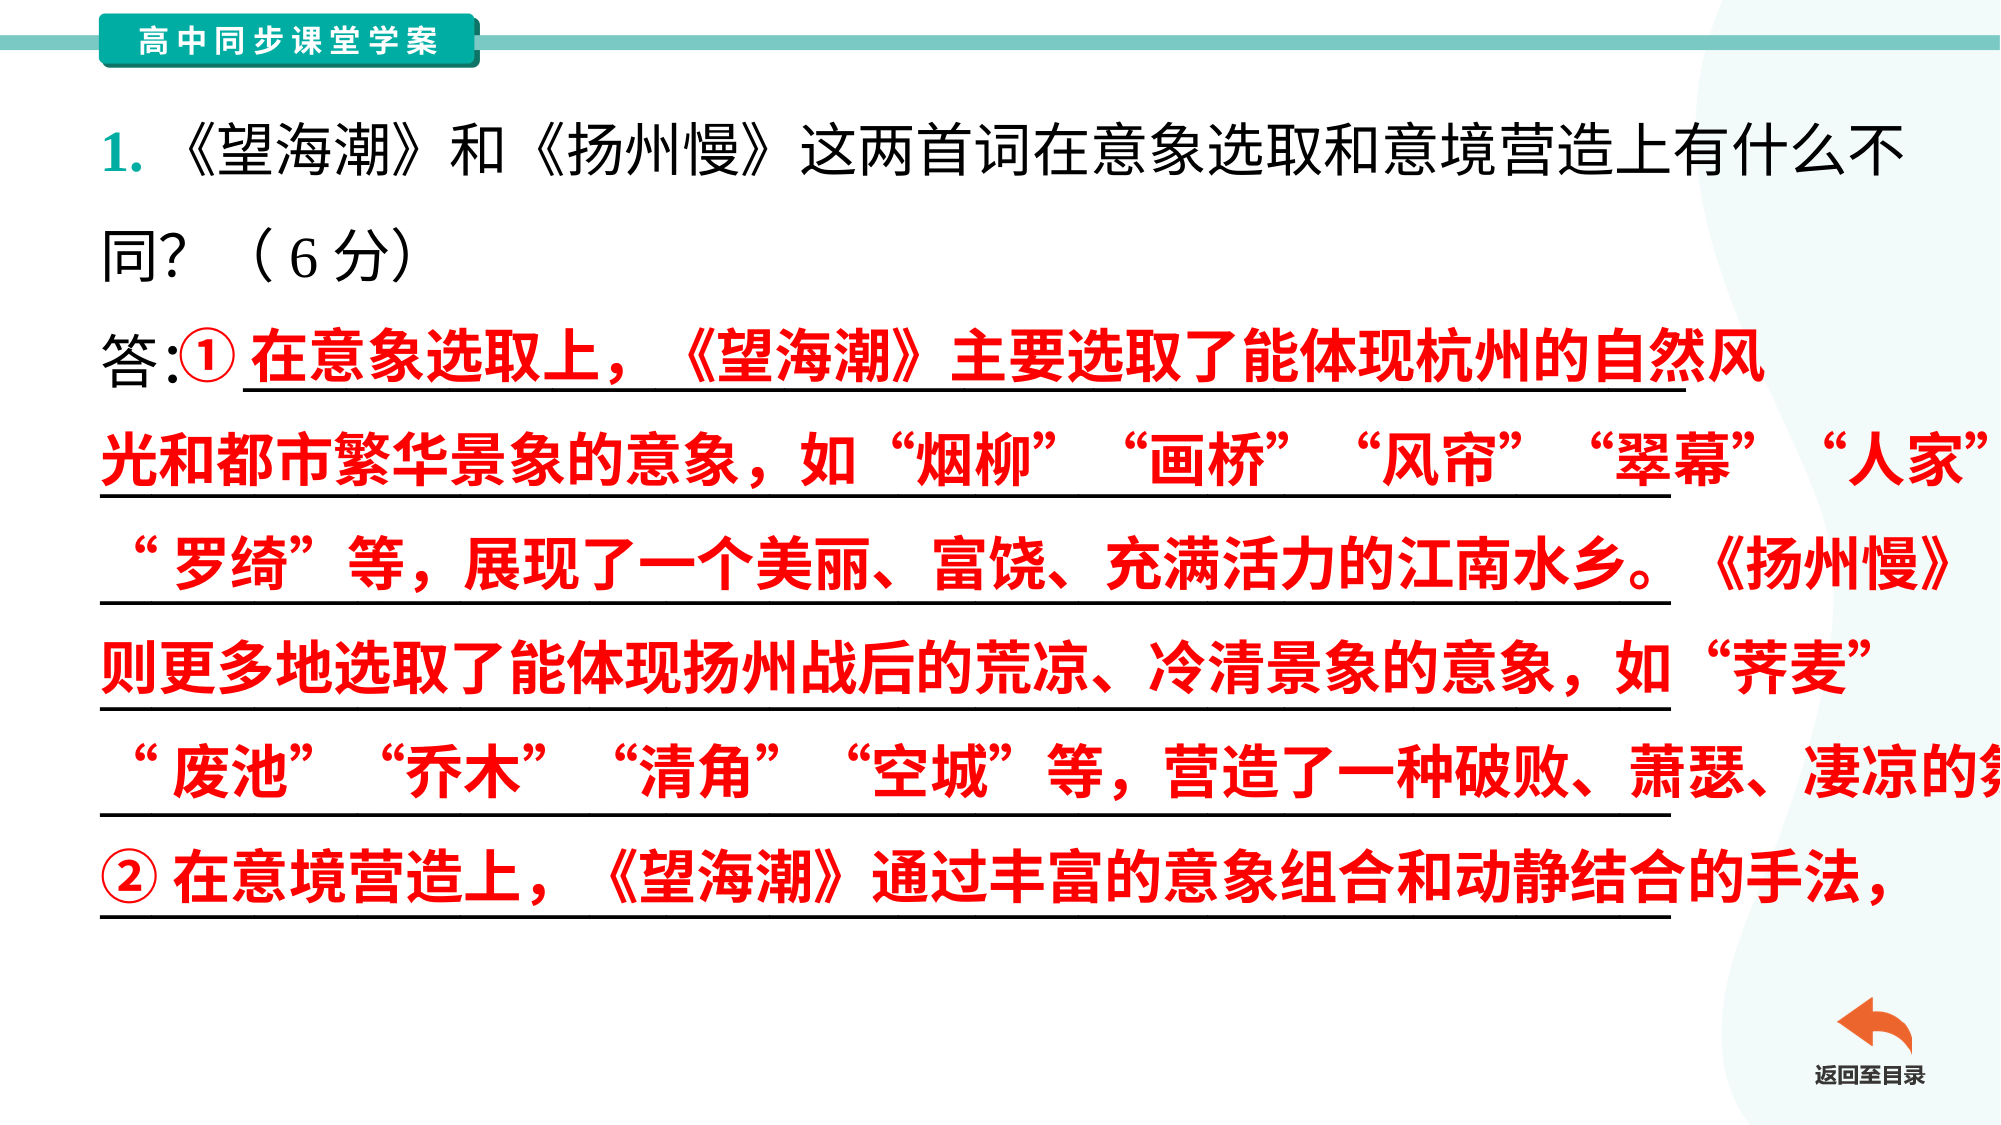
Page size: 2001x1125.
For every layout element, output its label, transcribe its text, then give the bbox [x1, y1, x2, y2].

text_box 1.《望海潮》和《扬州慢》这两首词在意象选取和意境营造上有什么不 同？（6分） 答： ________________________________________________________ _____________________________________________________________ _____________________________________________________________ _____________________________________________________________ _____________________________________________________________ _____________________________________________________________ [100, 76, 1899, 284]
text_box ①在意象选取上，《望海潮》主要选取了能体现杭州的自然风 光和都市繁华景象的意象，如“烟柳”“画桥”“风帘”“翠幕”“人家”“珠玑” “罗绮”等，展现了一个美丽、富饶、充满活力的江南水乡。《扬州慢》 则更多地选取了能体现扬州战后的荒凉、冷清景象的意象，如“荠麦” “废池”“乔木”“清角”“空城”等，营造了一种破败、萧瑟、凄凉的氛围。 ②在意境营造上，《望海潮》通过丰富的意象组合和动静结合的手法， [100, 284, 1899, 910]
picture [0, 0, 2000, 1125]
